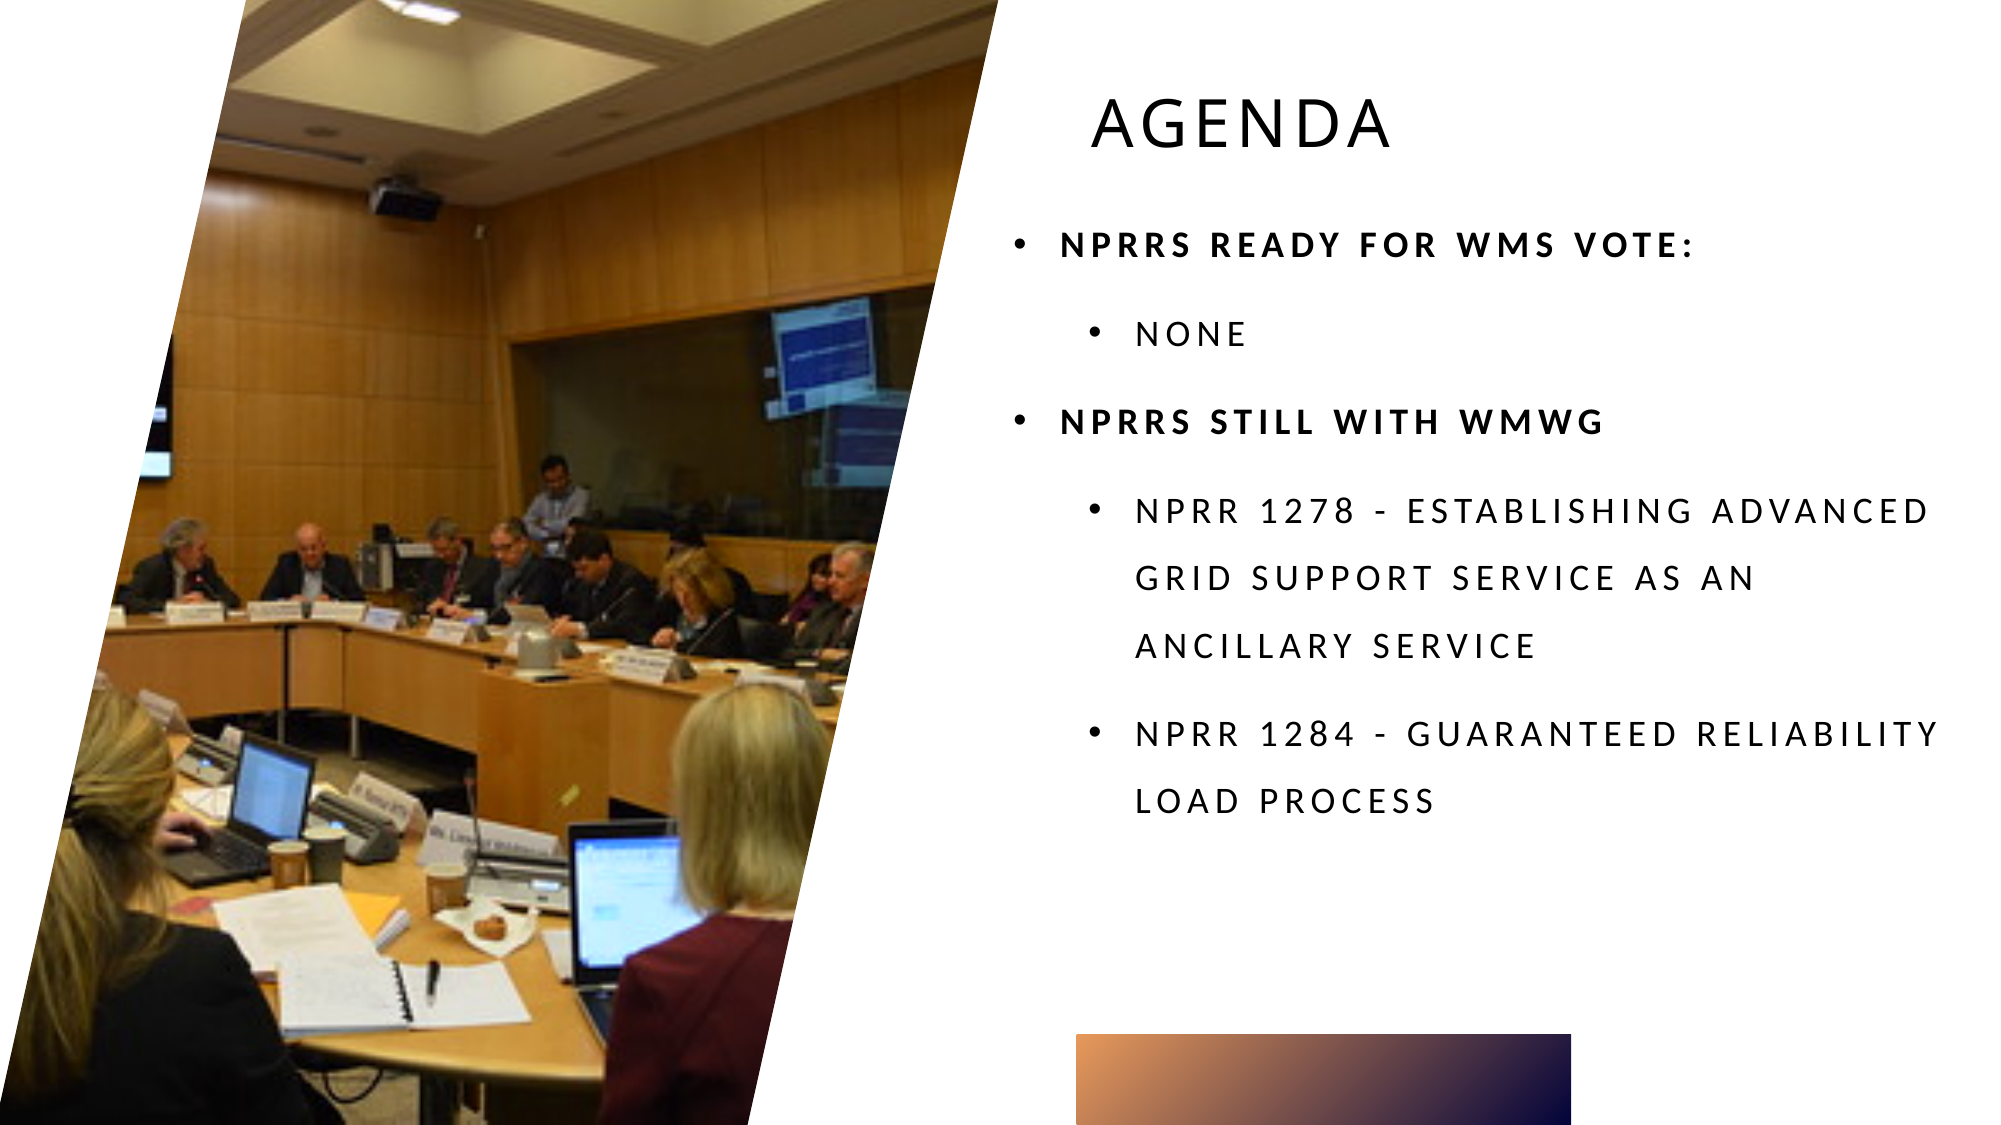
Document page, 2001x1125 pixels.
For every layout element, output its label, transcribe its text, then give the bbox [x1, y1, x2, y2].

list NPRRS ready for WMS vote: None NPRRs Still with WMWG NPRR 1278 - Establishing Advanced Grid Support Service as an Ancillary Service NPRR 1284 - Guaranteed Reliability Load Process [999, 190, 1974, 926]
picture [0, 0, 999, 1125]
title AGENDA [1076, 75, 1871, 170]
